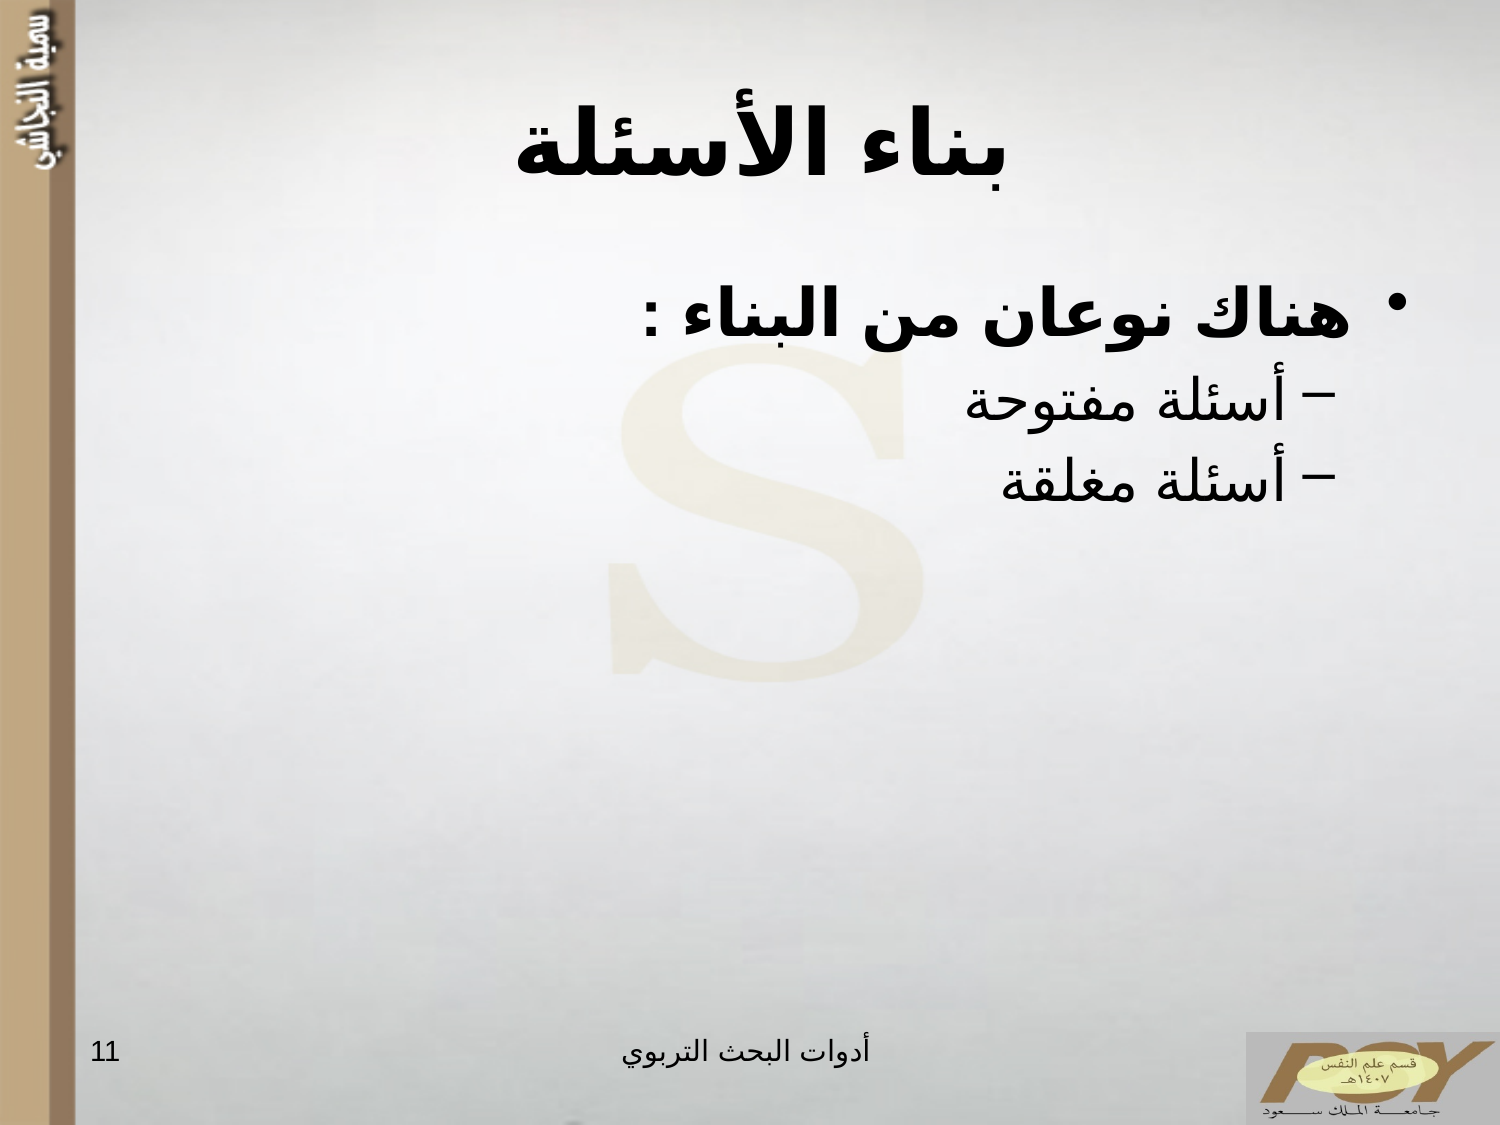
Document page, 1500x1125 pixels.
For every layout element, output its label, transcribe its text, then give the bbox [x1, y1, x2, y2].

picture [0, 0, 1500, 1125]
footer أدوات البحث التربوي [512, 1024, 988, 1103]
list هناك نوعان من البناء : أسئلة مفتوحة أسئلة مغلقة [75, 262, 1425, 1005]
title بناء الأسئلة [75, 45, 1425, 233]
slide_number 11 [75, 1024, 425, 1103]
